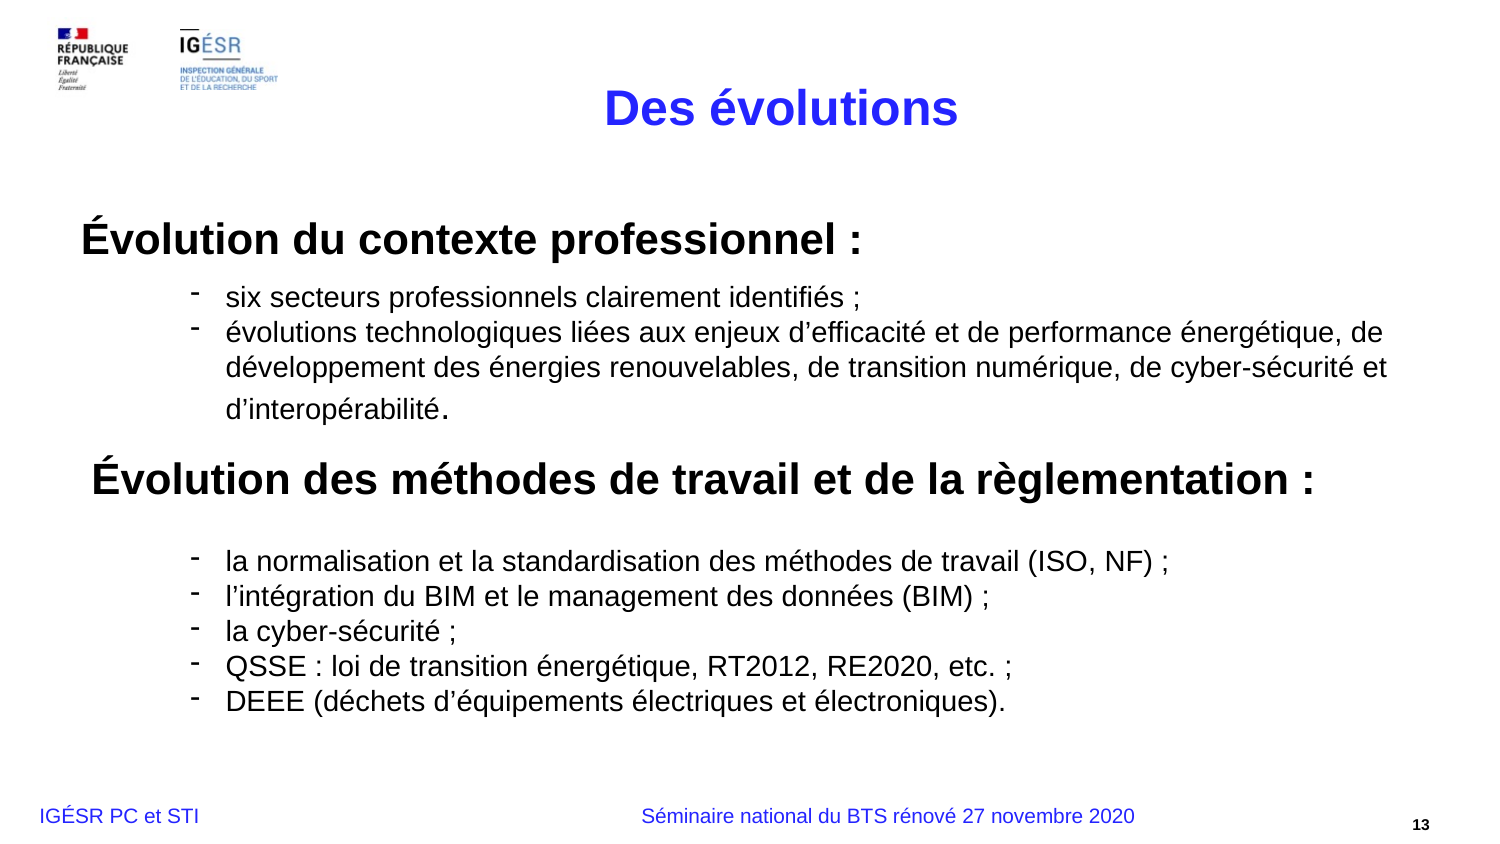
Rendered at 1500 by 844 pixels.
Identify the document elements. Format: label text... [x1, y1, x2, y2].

text_box Évolution du contexte professionnel : [66, 203, 957, 271]
picture [47, 17, 139, 101]
slide_number 13 [1208, 803, 1430, 844]
text_box Évolution des méthodes de travail et de la règlementation : [76, 443, 1429, 511]
picture [180, 29, 278, 90]
text_box la normalisation et la standardisation des méthodes de travail (ISO, NF) ; l’intégration du BIM et le management des données (BIM) ; la cyber-sécurité ; QSSE : loi de transition énergétique, RT2012, RE2020, etc. ; DEEE (déchets d’équipements électriques et électroniques). [175, 535, 1325, 725]
text_box six secteurs professionnels clairement identifiés ; évolutions technologiques liées aux enjeux d’efficacité et de performance énergétique, de développement des énergies renouvelables, de transition numérique, de cyber-sécurité et d’interopérabilité. [175, 271, 1425, 434]
text_box Des évolutions [331, 86, 1233, 125]
